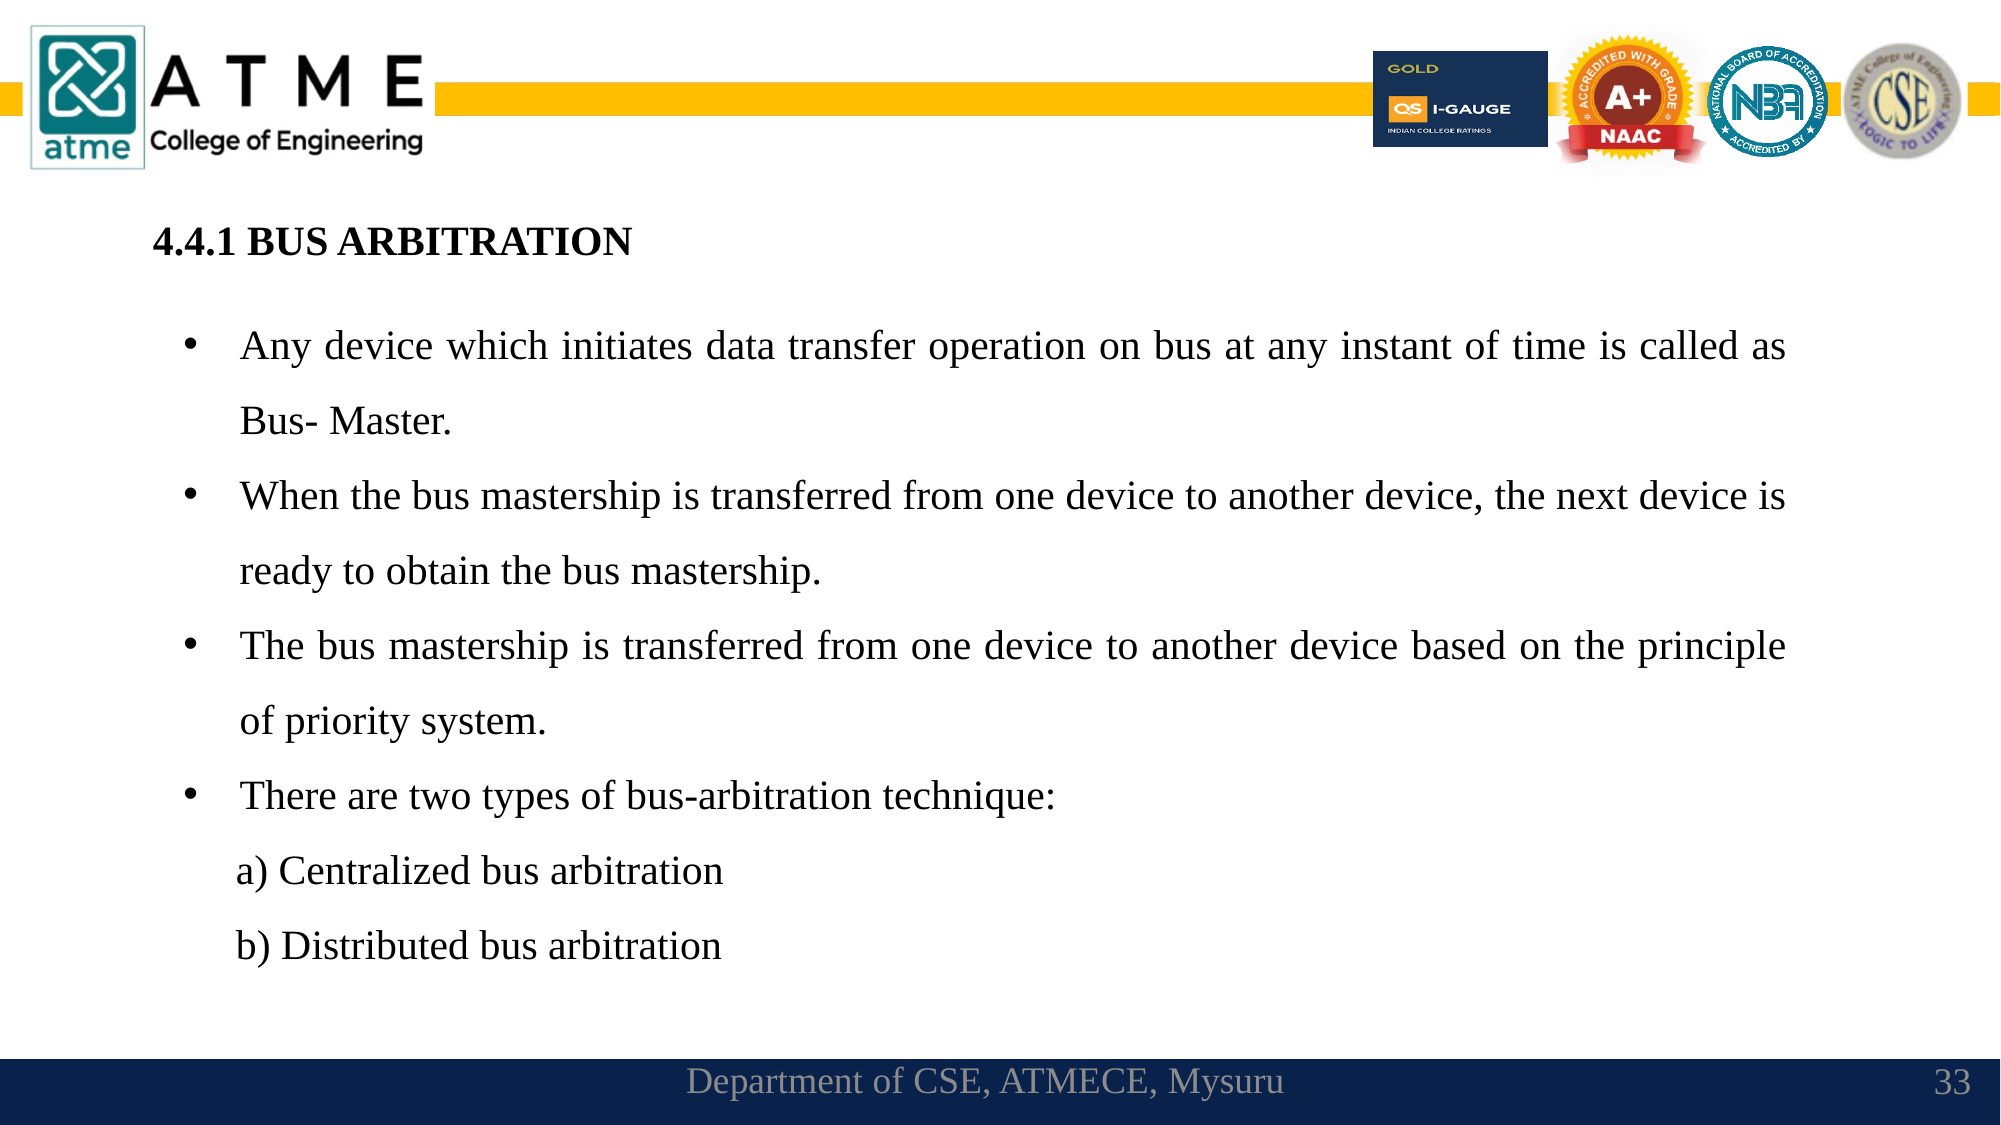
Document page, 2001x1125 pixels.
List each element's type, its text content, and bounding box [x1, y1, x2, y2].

slide_number 33 [1511, 1057, 1972, 1103]
footer Department of CSE, ATMECE, Mysuru [501, 1056, 1470, 1102]
picture [1373, 20, 1828, 180]
picture [0, 1059, 2001, 1125]
picture [1840, 26, 1968, 176]
text_box 4.4.1 BUS ARBITRATION [138, 206, 866, 272]
text_box Any device which initiates data transfer operation on bus at any instant of time is called as Bus- Master. When the bus mastership is transferred from one device to another device, the next device is ready to obtain the bus mastership. The bus mastership is transferred from one device to another device based on the principle of priority system. There are two types of bus-arbitration technique: a) Centralized bus arbitration b) Distributed bus arbitration [168, 285, 1803, 976]
picture [22, 15, 435, 178]
